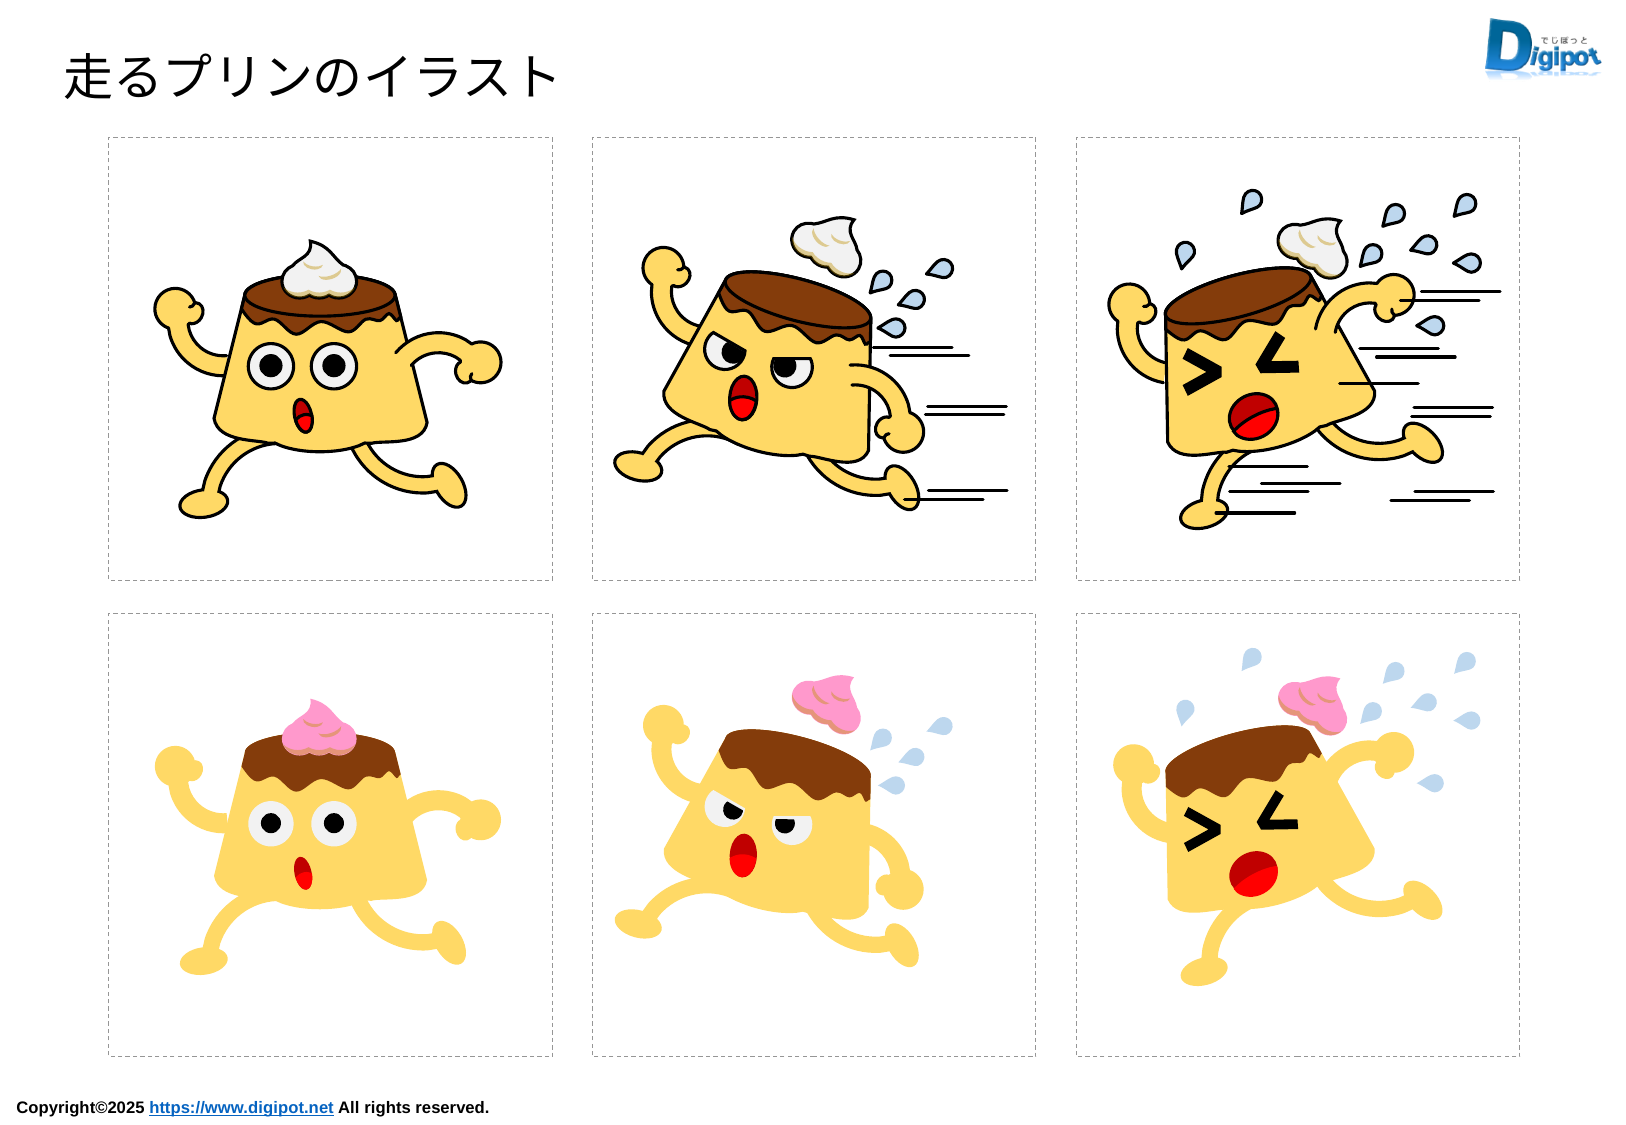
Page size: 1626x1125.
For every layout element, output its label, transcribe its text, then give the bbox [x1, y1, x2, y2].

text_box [1106, 646, 1500, 987]
text_box 走るプリンのイラスト [48, 38, 578, 113]
picture [1485, 18, 1602, 82]
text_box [154, 698, 490, 980]
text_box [628, 669, 1008, 979]
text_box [628, 211, 1008, 522]
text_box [154, 241, 490, 522]
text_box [1102, 189, 1500, 529]
